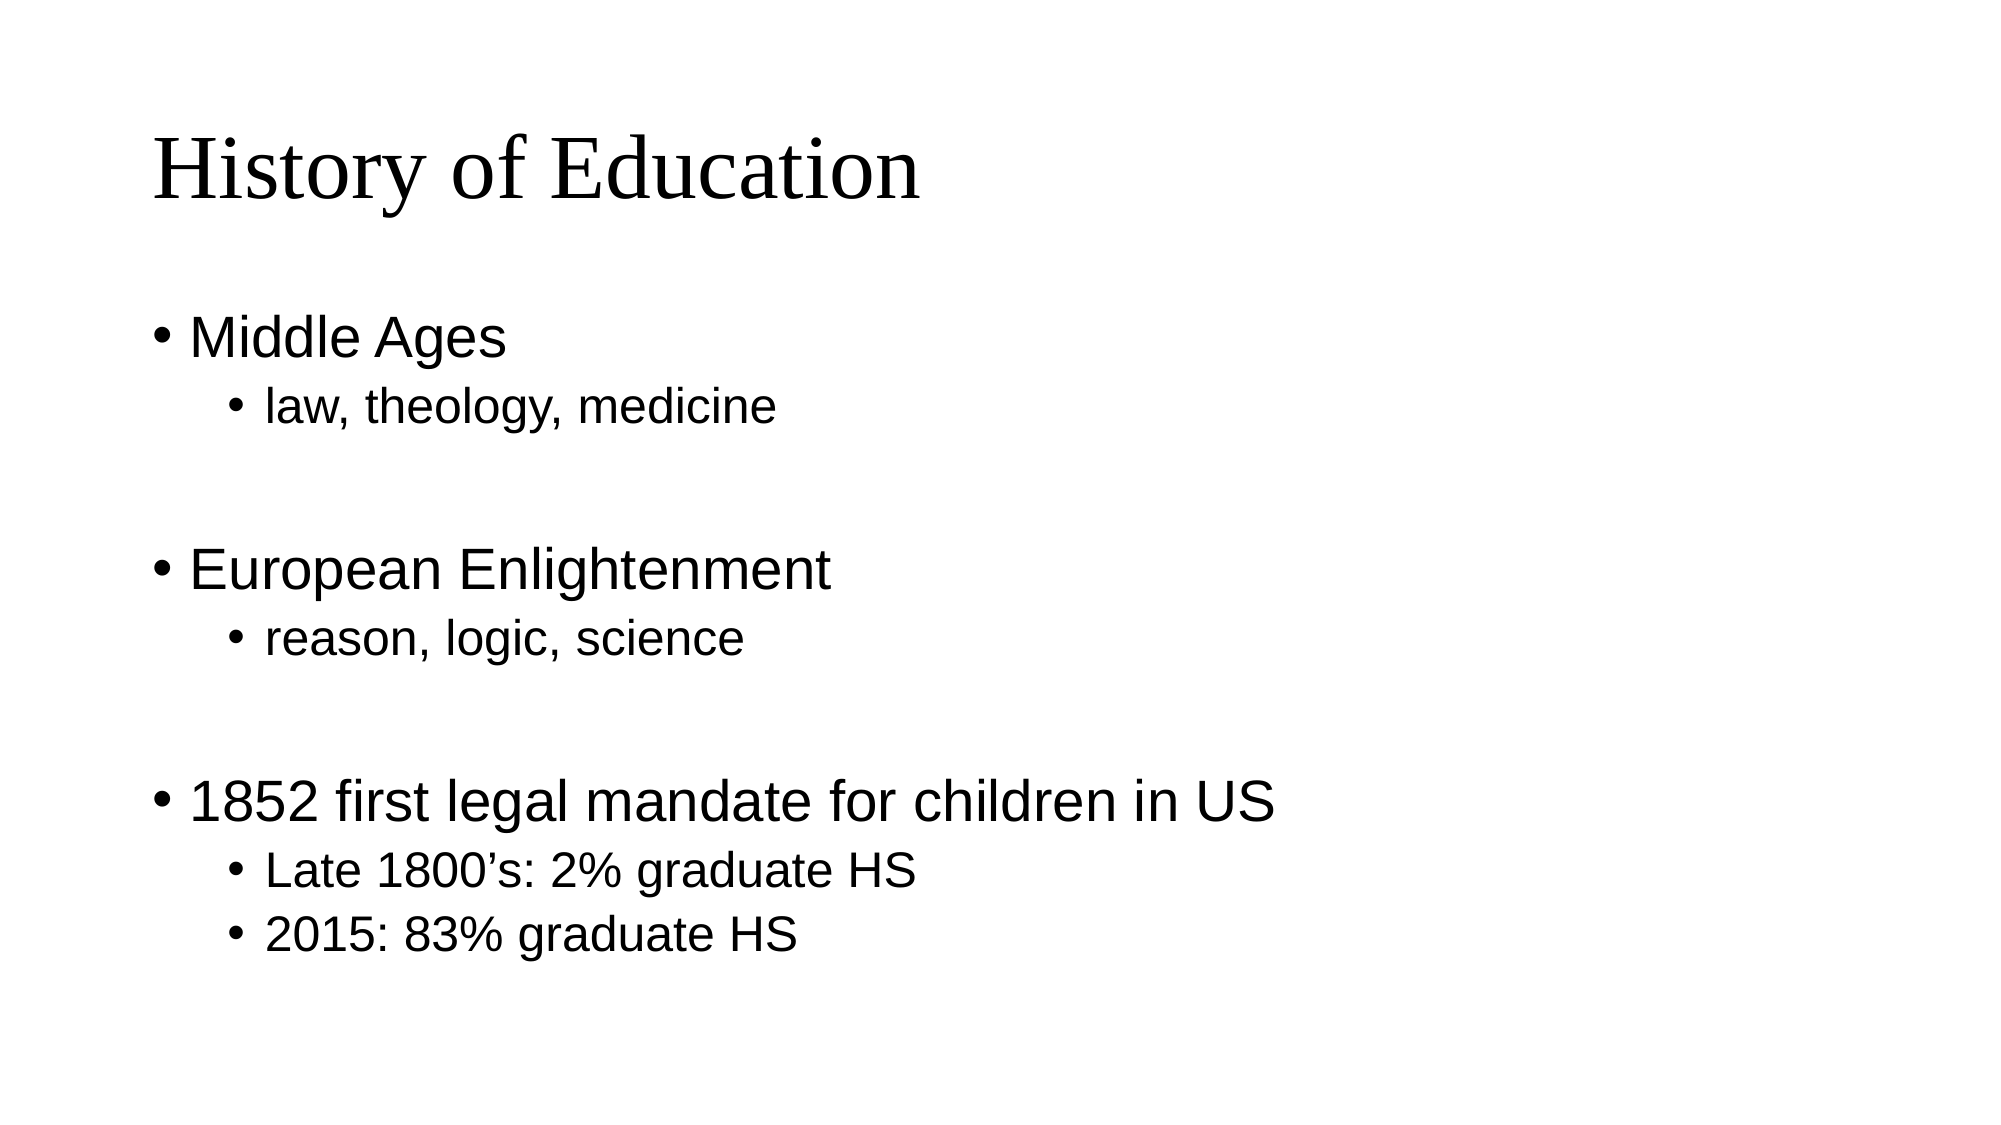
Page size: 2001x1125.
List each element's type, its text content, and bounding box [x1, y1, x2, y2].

title History of Education [137, 59, 1863, 278]
list Middle Ages law, theology, medicine European Enlightenment reason, logic, science 1852 first legal mandate for children in US Late 1800’s: 2% graduate HS 2015: 83% graduate HS [137, 299, 1863, 1014]
